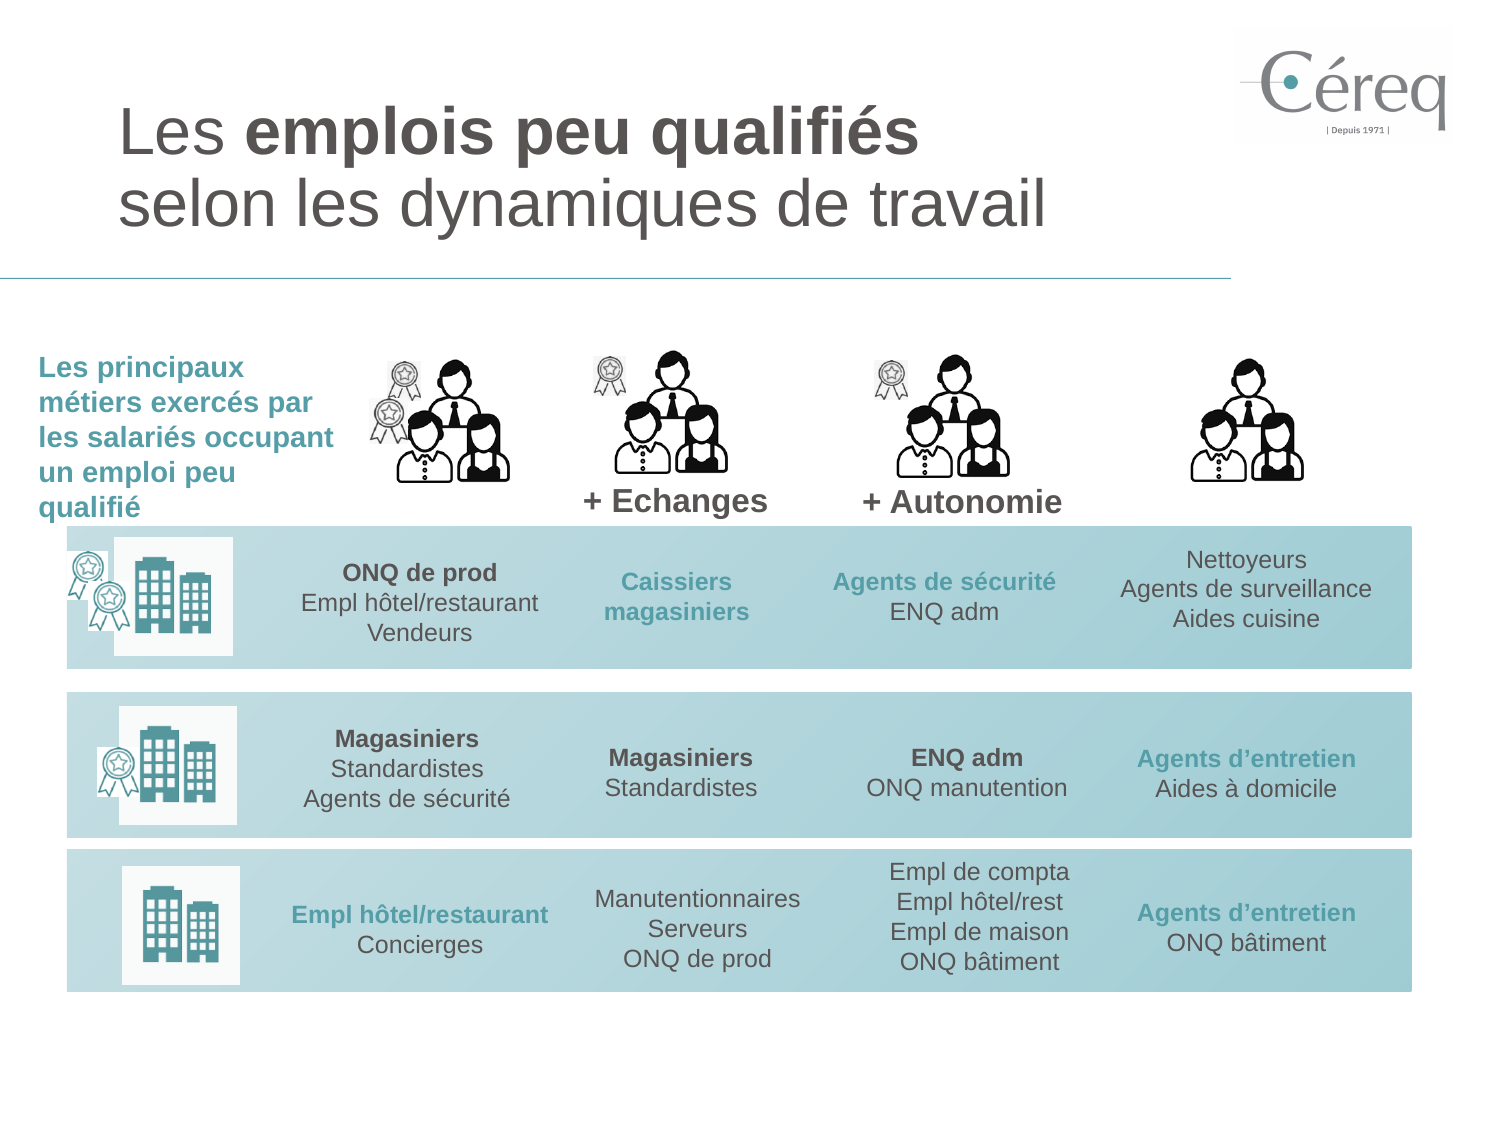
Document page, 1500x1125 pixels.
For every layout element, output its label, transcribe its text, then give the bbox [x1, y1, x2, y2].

title Les emplois peu qualifiés selon les dynamiques de travail [103, 59, 1397, 278]
text_box Nettoyeurs Agents de surveillance Aides cuisine [1069, 535, 1424, 641]
text_box [66, 692, 1412, 838]
text_box Agents d’entretien Aides à domicile [1069, 735, 1424, 810]
picture [122, 867, 240, 985]
text_box Caissiers magasiniers [554, 557, 800, 633]
picture [1151, 358, 1343, 482]
picture [67, 537, 233, 656]
picture [857, 354, 1049, 478]
text_box Empl hôtel/restaurant Concierges [251, 891, 520, 967]
text_box [66, 849, 1412, 992]
text_box Magasiniers Standardistes [550, 734, 812, 809]
text_box ONQ de prod Empl hôtel/restaurant Vendeurs [251, 549, 589, 654]
text_box Agents d’entretien ONQ bâtiment [1069, 889, 1424, 964]
text_box Manutentionnaires Serveurs ONQ de prod [520, 874, 802, 980]
text_box + Autonomie [820, 472, 1105, 528]
text_box Empl de compta Empl hôtel/rest Empl de maison ONQ bâtiment [802, 848, 1157, 983]
text_box + Echanges [562, 472, 789, 527]
picture [1234, 26, 1453, 143]
picture [575, 350, 767, 474]
picture [97, 706, 237, 825]
picture [357, 359, 549, 483]
text_box Les principaux métiers exercés par les salariés occupant un emploi peu qualifié [23, 340, 362, 531]
text_box ENQ adm ONQ manutention [812, 734, 1123, 809]
text_box [66, 525, 1412, 669]
text_box Magasiniers Standardistes Agents de sécurité [276, 715, 539, 820]
text_box Agents de sécurité ENQ adm [789, 558, 1069, 634]
